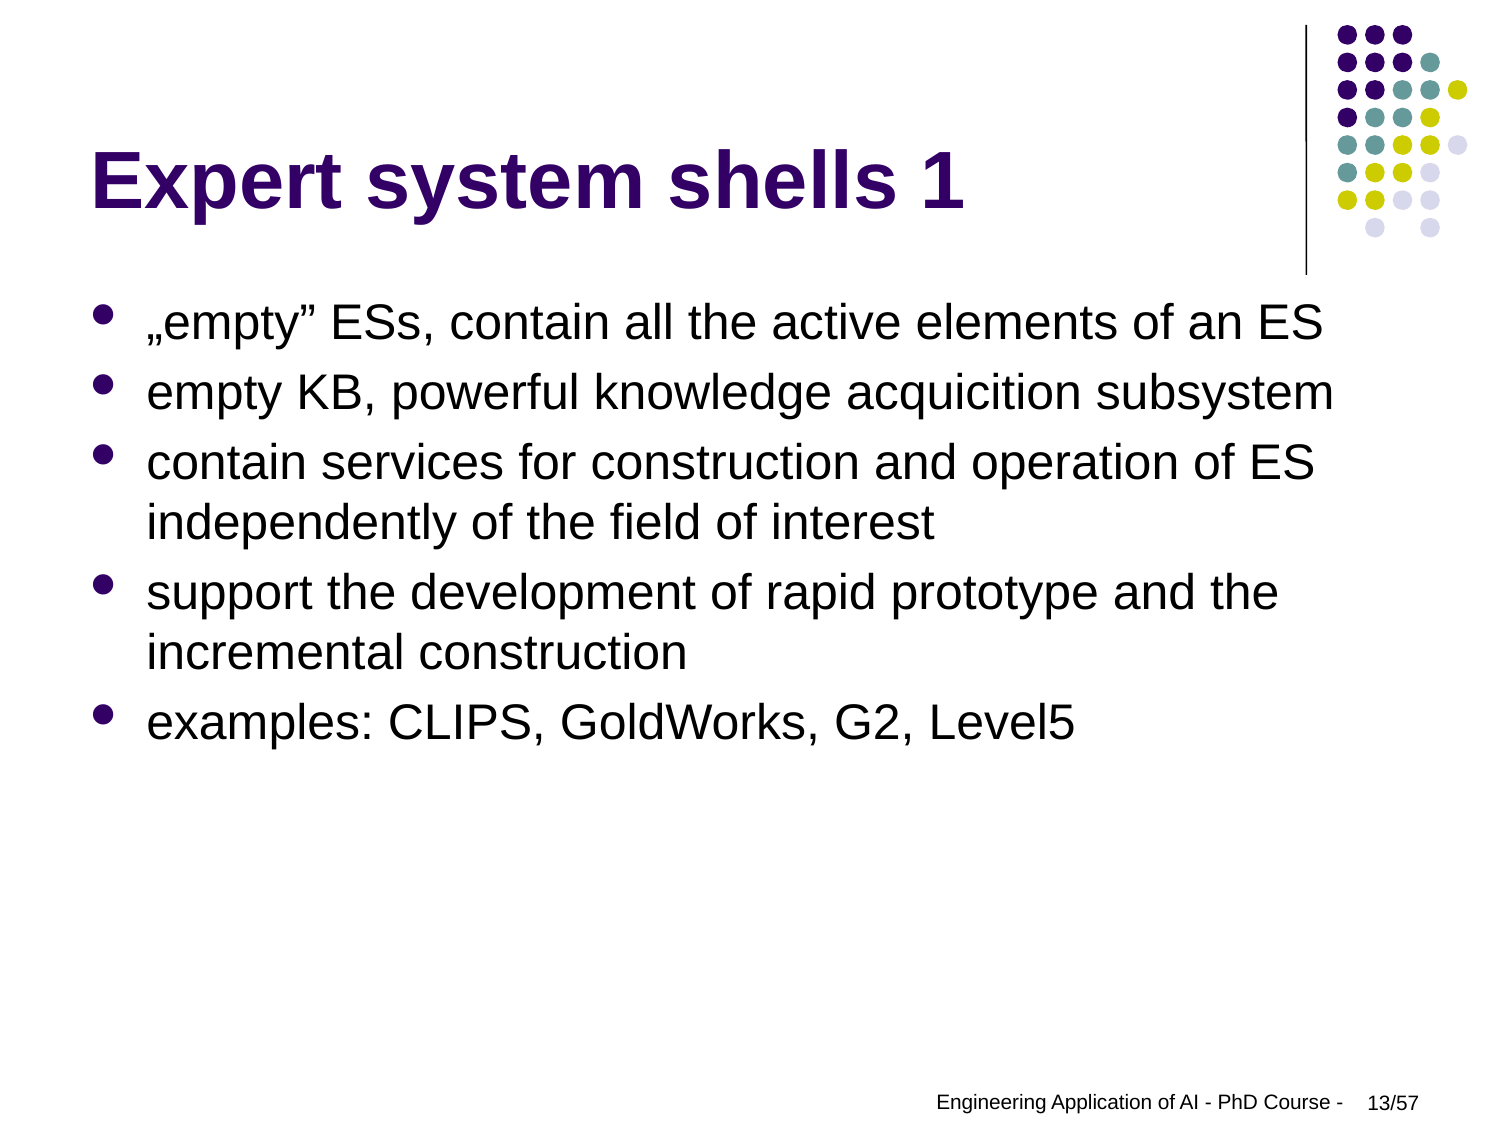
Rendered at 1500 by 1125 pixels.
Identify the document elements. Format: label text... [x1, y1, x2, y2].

slide_number 13/57 [1352, 1082, 1448, 1125]
list „empty” ESs, contain all the active elements of an ES empty KB, powerful knowledge acquicition subsystem contain services for construction and operation of ES independently of the field of interest support the development of rapid prototype and the incremental construction examples: CLIPS, GoldWorks, G2, Level5 [74, 281, 1460, 1006]
footer Engineering Application of AI - PhD Course - [855, 1080, 1365, 1125]
title Expert system shells 1 [74, 19, 1313, 233]
